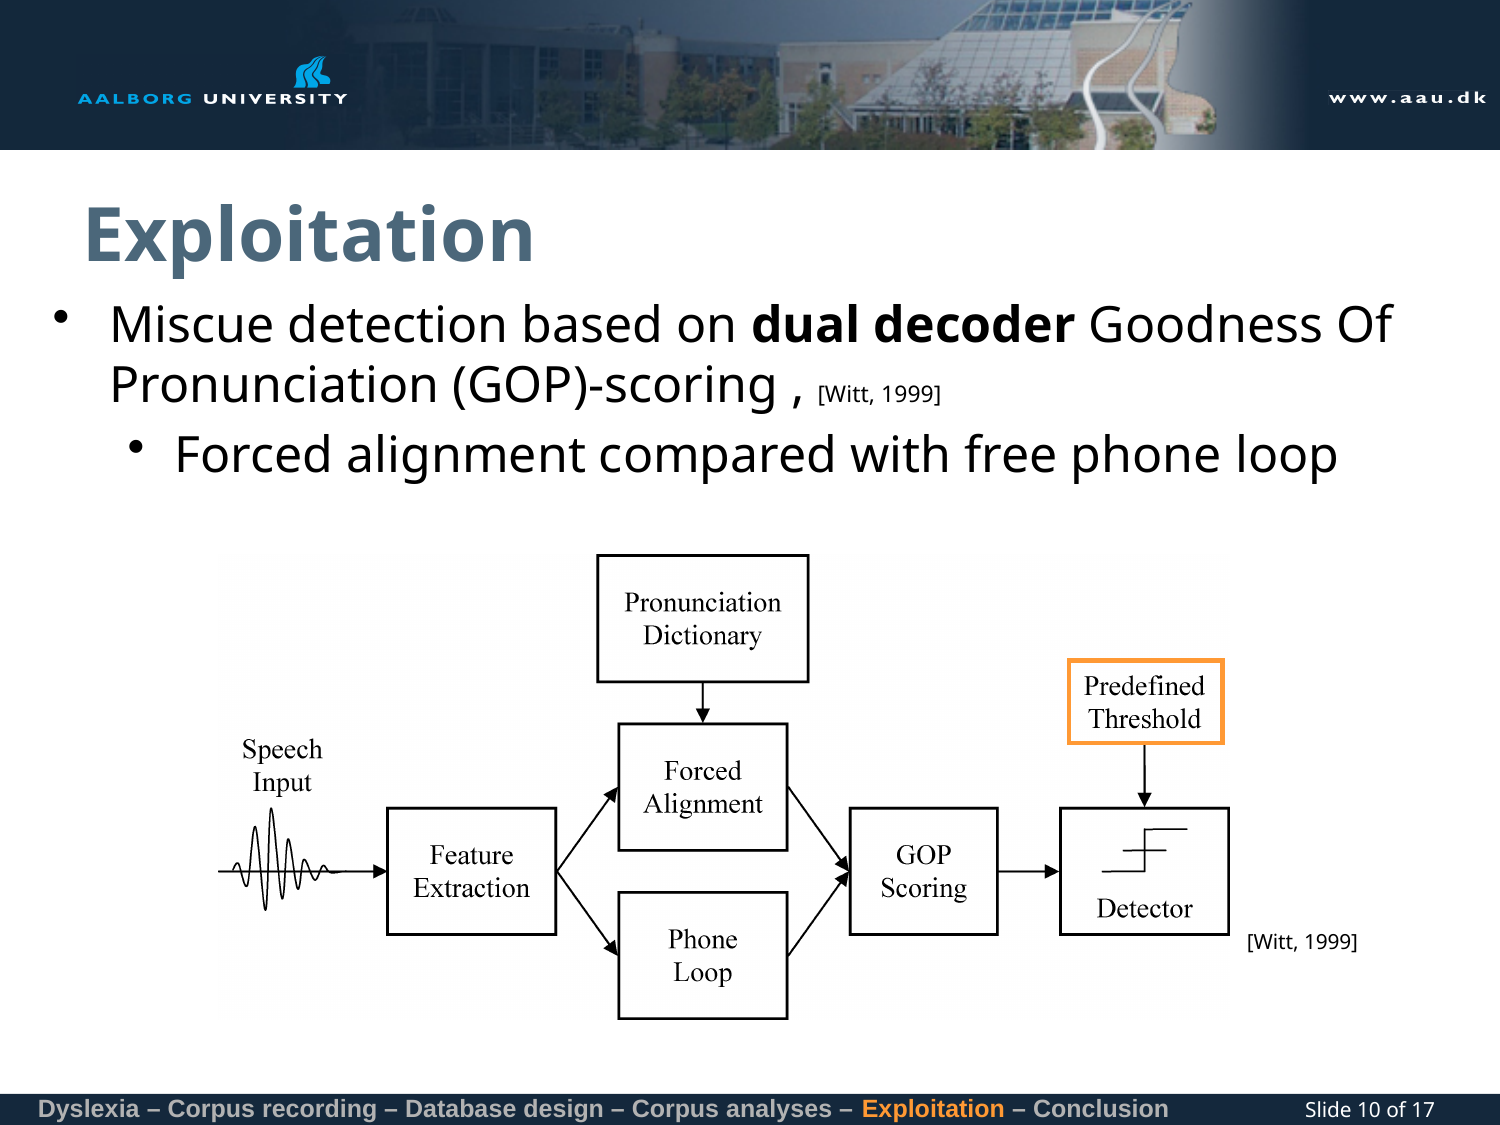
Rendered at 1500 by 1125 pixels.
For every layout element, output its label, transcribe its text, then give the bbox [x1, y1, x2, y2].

text_box [Witt, 1999] [1233, 920, 1373, 962]
slide_number Slide 10 of 17 [1185, 1089, 1451, 1125]
text_box Dyslexia – Corpus recording – Database design – Corpus analyses – Exploitation – Conclusion [23, 1084, 1185, 1125]
picture [0, 0, 1500, 150]
picture [218, 554, 1230, 1020]
title Exploitation [76, 174, 1426, 288]
list Miscue detection based on dual decoder Goodness Of Pronunciation (GOP)-scoring , [Witt, 1999] Forced alignment compared with free phone loop [46, 292, 1478, 944]
